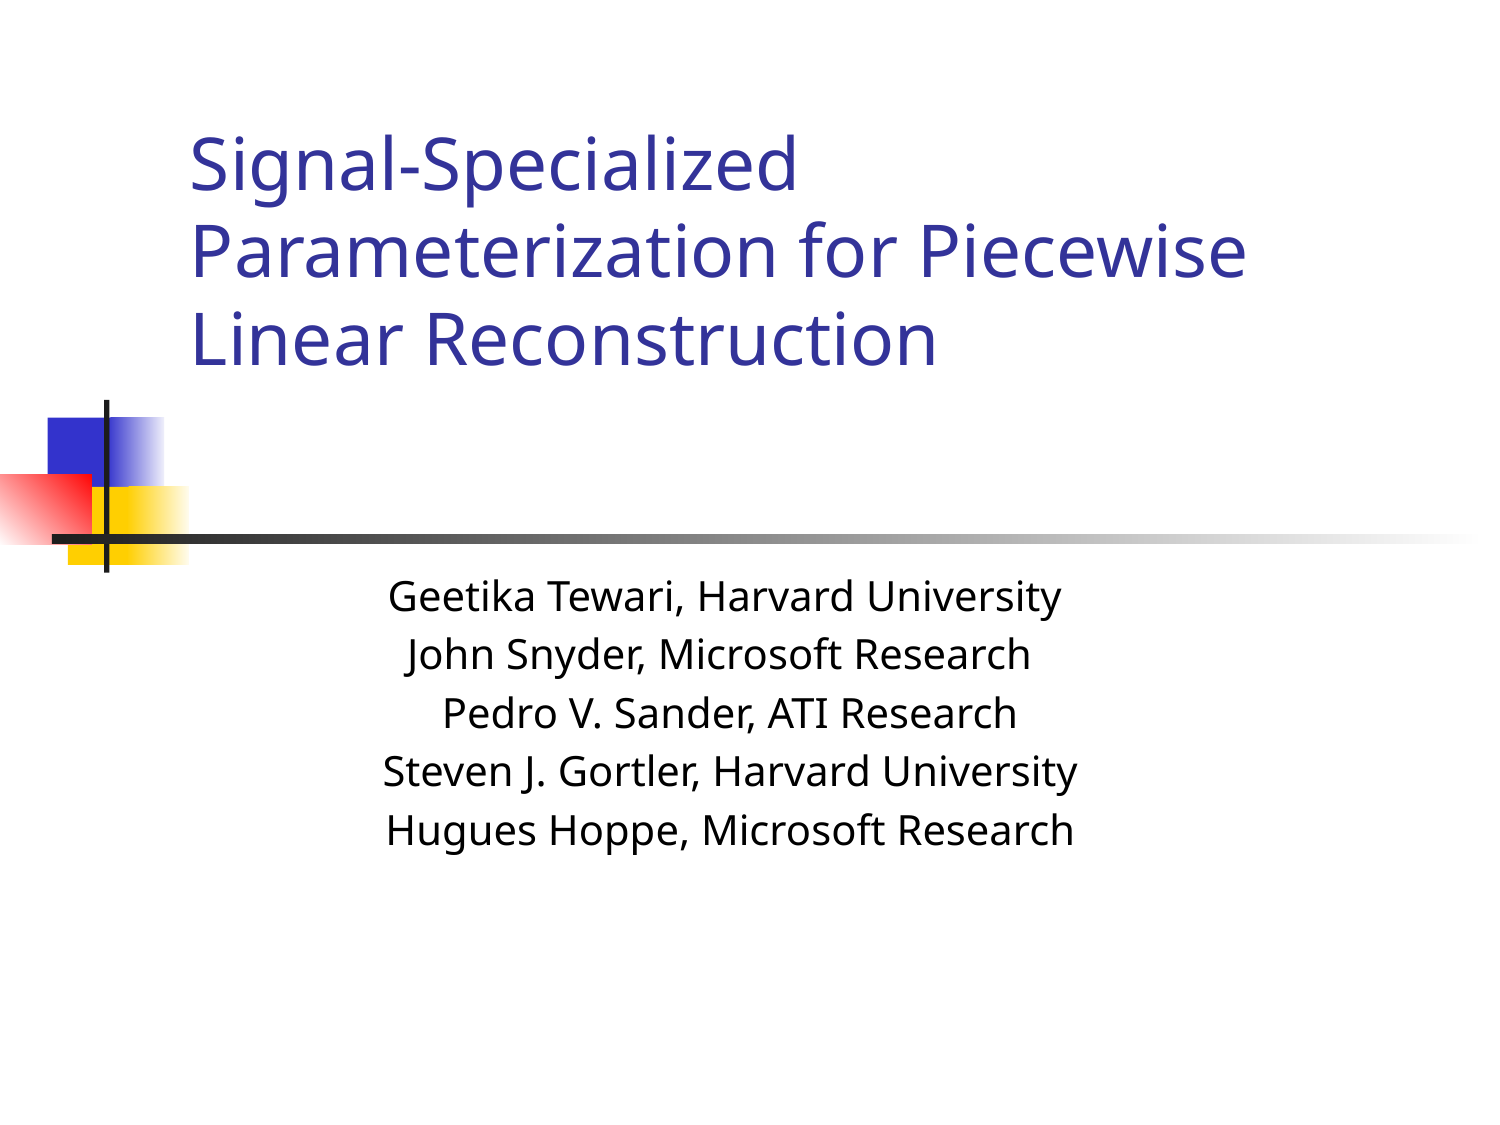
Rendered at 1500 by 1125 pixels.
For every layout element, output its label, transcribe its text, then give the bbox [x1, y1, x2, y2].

subtitle Geetika Tewari, Harvard University John Snyder, Microsoft Research Pedro V. Sander, ATI Research Steven J. Gortler, Harvard University Hugues Hoppe, Microsoft Research [137, 562, 1313, 1013]
title Signal-Specialized Parameterization for Piecewise Linear Reconstruction [174, 149, 1375, 388]
